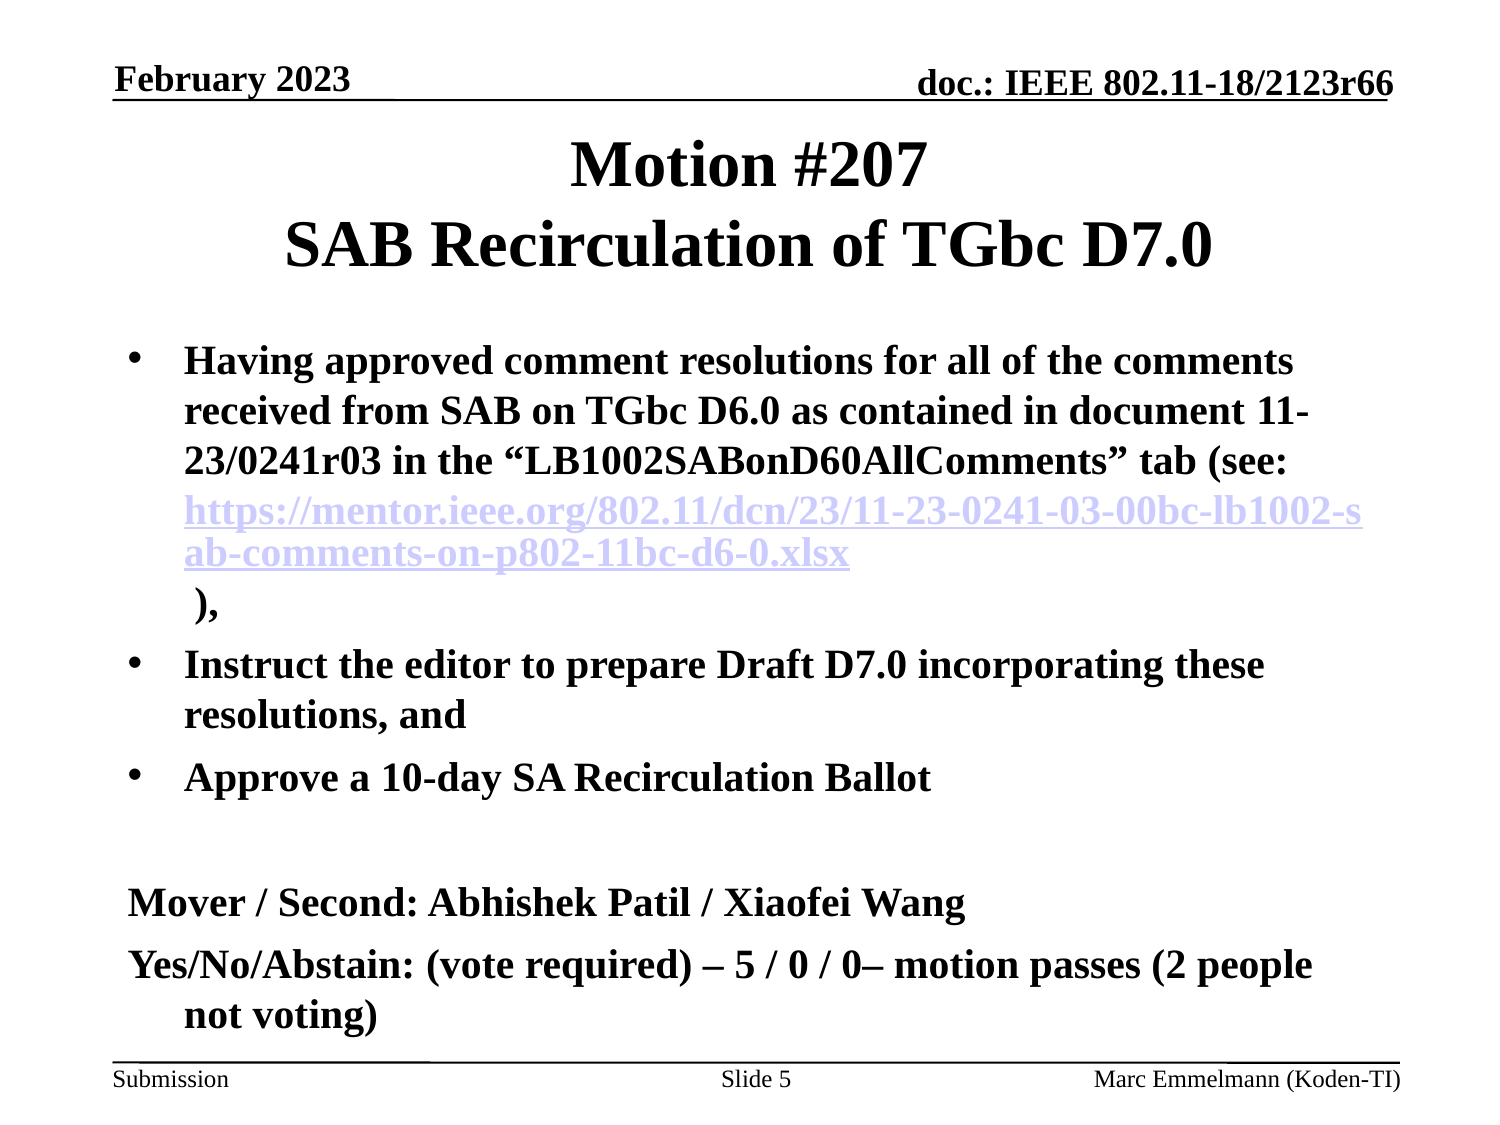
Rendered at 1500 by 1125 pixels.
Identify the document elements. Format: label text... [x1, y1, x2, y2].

footer Marc Emmelmann (Koden-TI) [878, 1061, 1402, 1093]
slide_number Slide 5 [712, 1061, 800, 1123]
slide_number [114, 54, 423, 100]
list Having approved comment resolutions for all of the comments received from SAB on TGbc D6.0 as contained in document 11-23/0241r03 in the “LB1002SABonD60AllComments” tab (see: https://mentor.ieee.org/802.11/dcn/23/11-23-0241-03-00bc-lb1002-sab-comments-on-p802-11bc-d6-0.xlsx ), Instruct the editor to prepare Draft D7.0 incorporating these resolutions, and Approve a 10-day SA Recirculation Ballot Mover / Second: Abhishek Patil / Xiaofei Wang Yes/No/Abstain: (vote required) – 5 / 0 / 0– motion passes (2 people not voting) [112, 324, 1388, 1000]
title Motion #207 SAB Recirculation of TGbc D7.0 [112, 112, 1388, 288]
